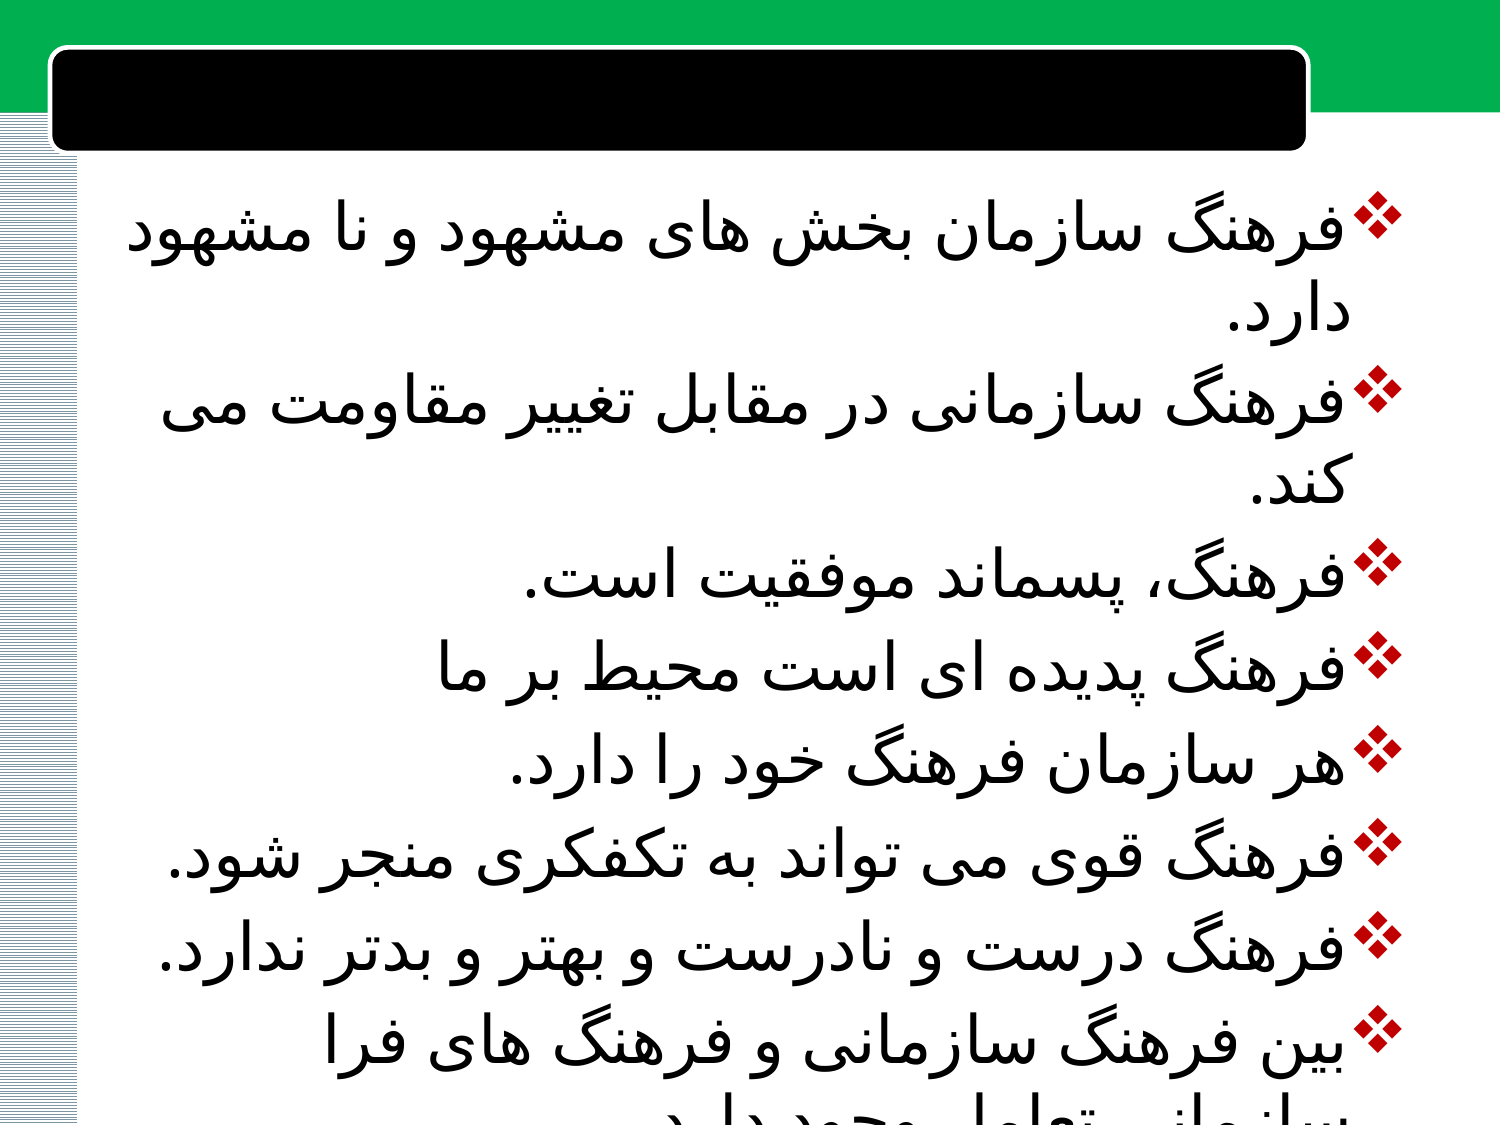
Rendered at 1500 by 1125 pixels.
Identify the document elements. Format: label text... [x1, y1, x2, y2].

list فرهنگ سازمان بخش های مشهود و نا مشهود دارد. فرهنگ سازمانی در مقابل تغییر مقاومت می کند. فرهنگ، پسماند موفقیت است. فرهنگ پدیده ای است محیط بر ما هر سازمان فرهنگ خود را دارد. فرهنگ قوی می تواند به تکفکری منجر شود. فرهنگ درست و نادرست و بهتر و بدتر ندارد. بین فرهنگ سازمانی و فرهنگ های فرا سازمانی تعامل وجود دارد. [75, 176, 1425, 1038]
